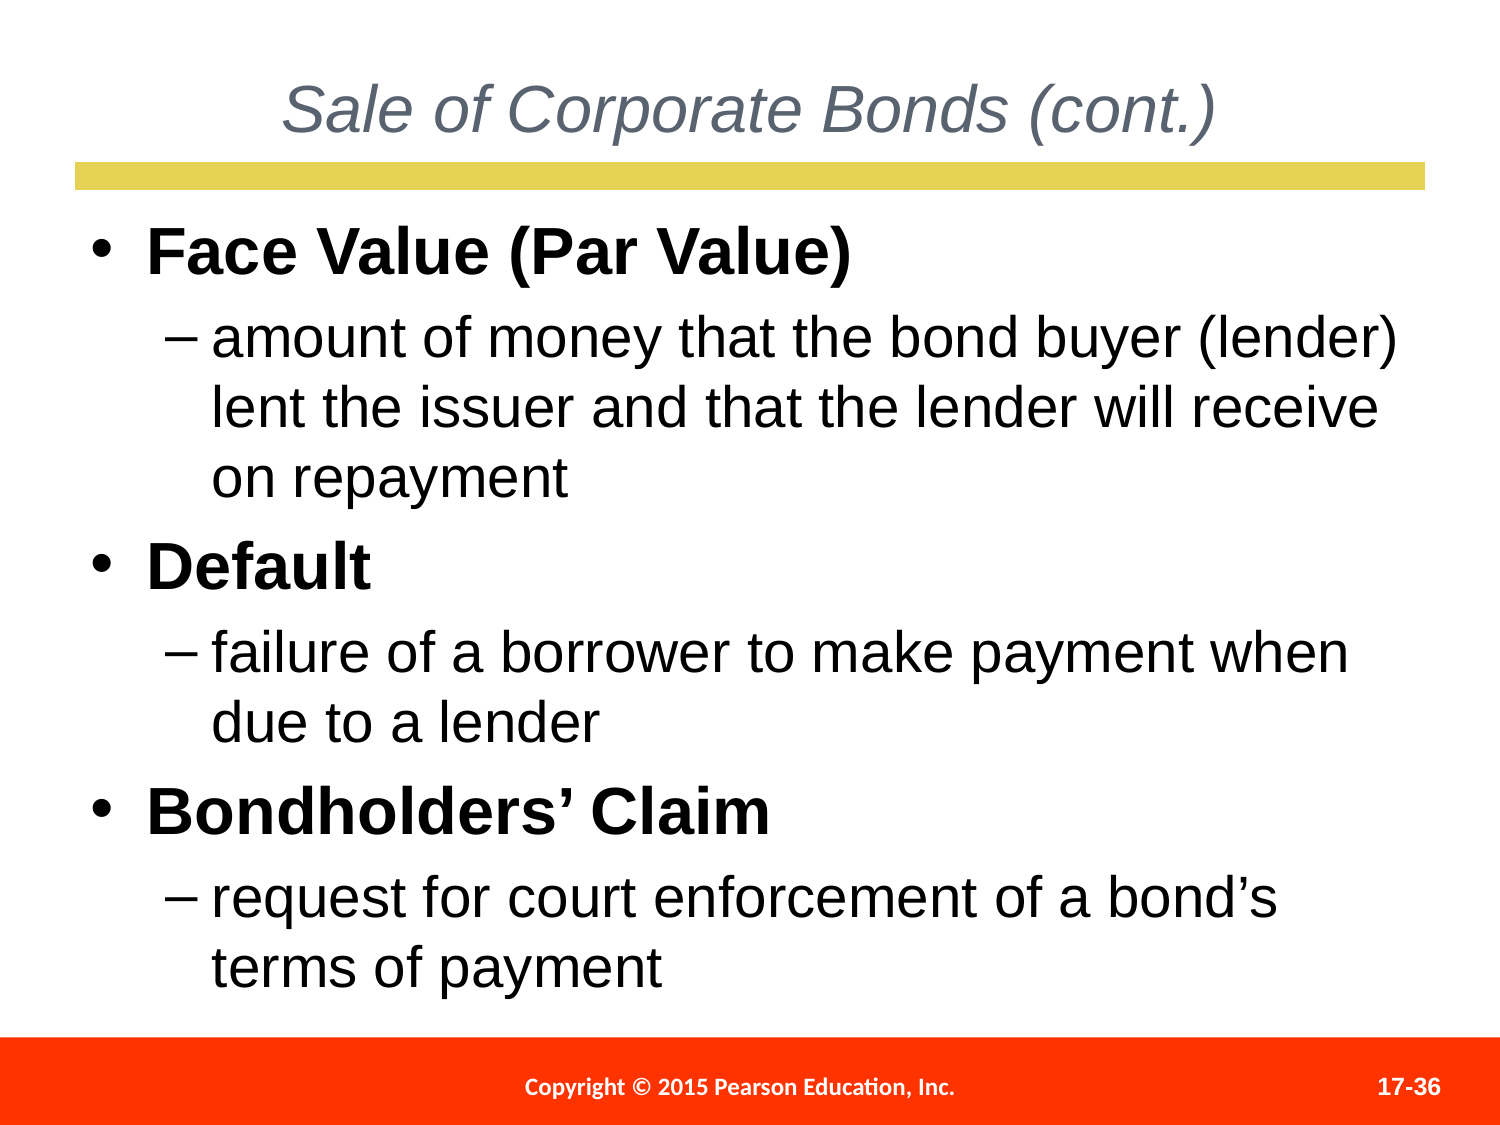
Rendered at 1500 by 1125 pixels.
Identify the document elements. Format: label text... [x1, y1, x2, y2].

title Sale of Corporate Bonds (cont.) [74, 12, 1426, 199]
list Face Value (Par Value) amount of money that the bond buyer (lender) lent the issuer and that the lender will receive on repayment Default failure of a borrower to make payment when due to a lender Bondholders’ Claim request for court enforcement of a bond’s terms of payment [74, 199, 1426, 1006]
